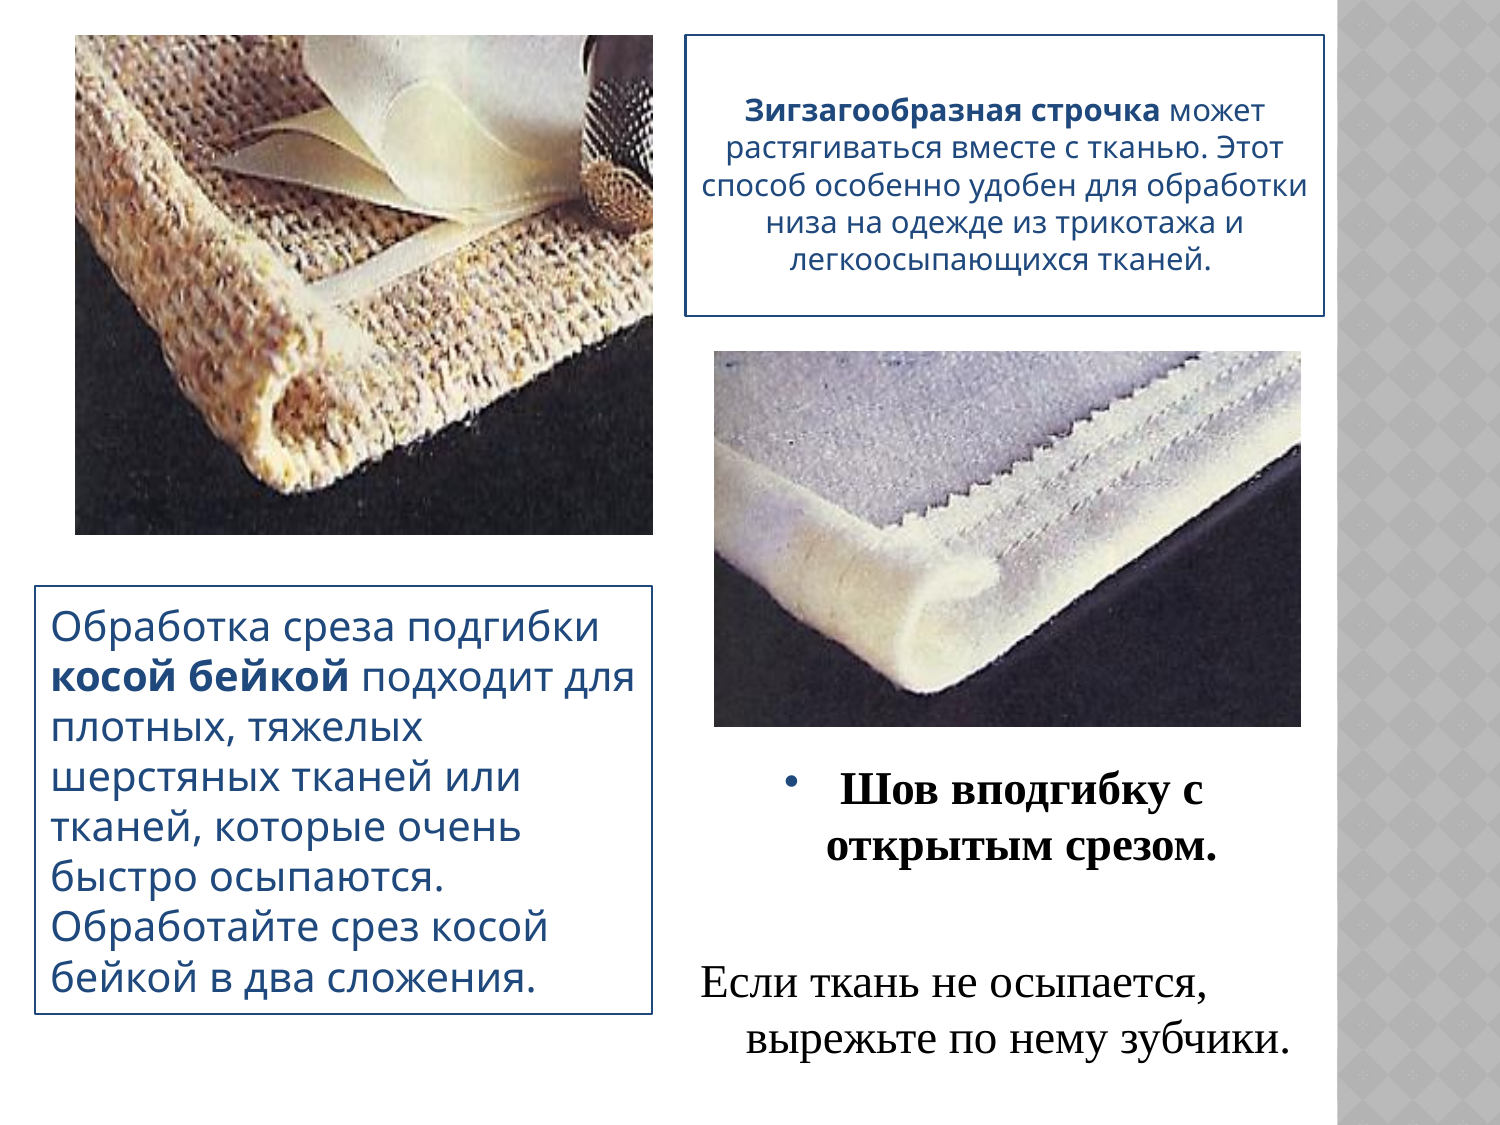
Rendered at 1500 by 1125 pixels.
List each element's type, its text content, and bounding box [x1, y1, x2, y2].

list Зигзагообразная строчка может растягиваться вместе с тканью. Этот способ особенно удобен для обработки низа на одежде из трикотажа и легкоосыпающихся тканей. [684, 34, 1325, 317]
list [74, 34, 654, 535]
list Обработка среза подгибки косой бейкой подходит для плотных, тяжелых шерстяных тканей или тканей, которые очень быстро осыпаются. Обработайте срез косой бейкой в два сложения. [34, 585, 653, 1015]
list Шов вподгибку с открытым срезом. Если ткань не осыпается, вырежьте по нему зубчики. [685, 750, 1313, 1079]
picture [714, 351, 1302, 727]
